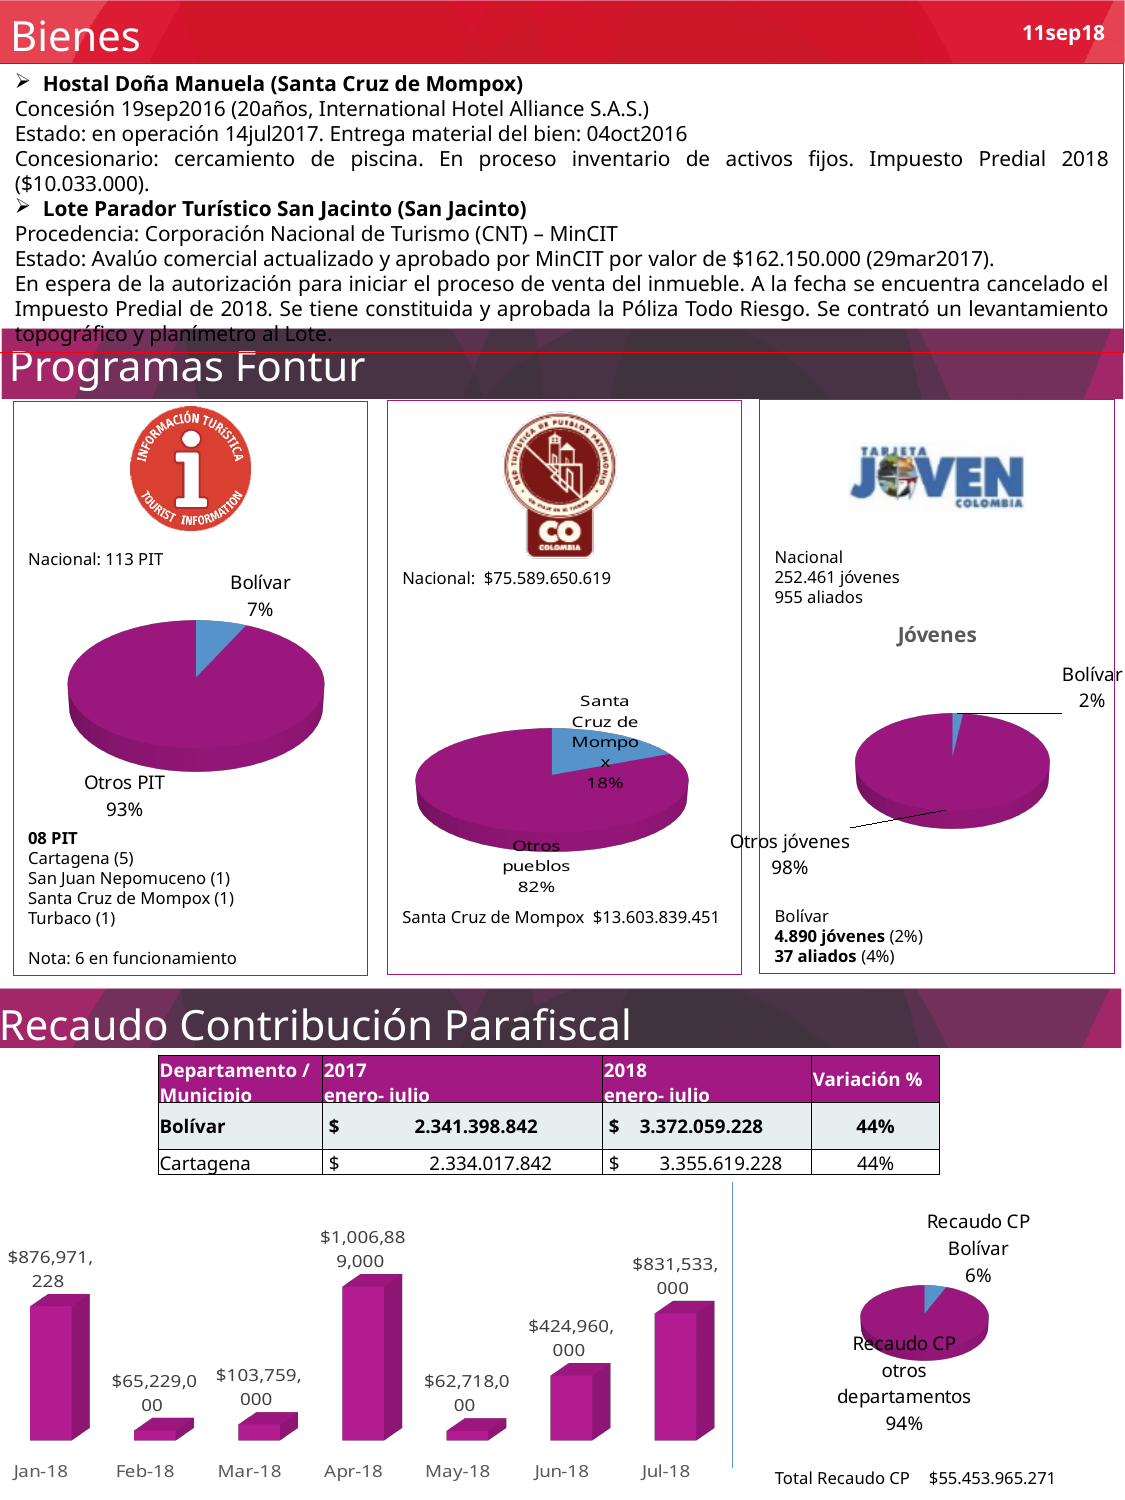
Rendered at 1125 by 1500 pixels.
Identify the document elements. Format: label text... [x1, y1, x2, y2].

text_box Nacional: 113 PIT 08 PIT Cartagena (5) San Juan Nepomuceno (1) Santa Cruz de Mompox (1) Turbaco (1) Nota: 6 en funcionamiento [13, 401, 368, 563]
text_box Hostal Doña Manuela (Santa Cruz de Mompox) Concesión 19sep2016 (20años, International Hotel Alliance S.A.S.) Estado: en operación 14jul2017. Entrega material del bien: 04oct2016 Concesionario: cercamiento de piscina. En proceso inventario de activos fijos. Impuesto Predial 2018 ($10.033.000). Lote Parador Turístico San Jacinto (San Jacinto) Procedencia: Corporación Nacional de Turismo (CNT) – MinCIT Estado: Avalúo comercial actualizado y aprobado por MinCIT por valor de $162.150.000 (29mar2017). En espera de la autorización para iniciar el proceso de venta del inmueble. A la fecha se encuentra cancelado el Impuesto Predial de 2018. Se tiene constituida y aprobada la Póliza Todo Riesgo. Se contrató un levantamiento topográfico y planímetro al Lote. [0, 64, 1124, 295]
chart [0, 1202, 1125, 1489]
text_box Recaudo Contribución Parafiscal [0, 1048, 647, 1057]
table_header 2017 enero- julio [323, 1056, 602, 1102]
table_cell $ 3.355.619.228 [603, 1150, 811, 1174]
picture [0, 960, 1122, 1048]
text_box Bienes [0, 64, 156, 68]
table_cell $ 2.341.398.842 [323, 1103, 602, 1149]
text_box Nacional 252.461 jóvenes 955 aliados Bolívar 4.890 jóvenes (2%) 37 aliados (4%) [759, 399, 1115, 600]
picture [502, 409, 618, 561]
table_cell 44% [812, 1103, 939, 1149]
table_header Departamento / Municipio [159, 1056, 322, 1102]
text_box Nacional: 113 PIT 08 PIT Cartagena (5) San Juan Nepomuceno (1) Santa Cruz de Mompox (1) Turbaco (1) Nota: 6 en funcionamiento [13, 829, 368, 960]
picture [0, 295, 1124, 399]
picture [130, 406, 251, 531]
text_box Total Recaudo CP $55.453.965.271 [759, 1460, 1085, 1496]
table_header Variación % [812, 1056, 939, 1102]
table_cell 44% [812, 1150, 939, 1174]
table_cell Bolívar [159, 1103, 322, 1149]
picture [847, 442, 1027, 512]
table_cell $ 2.334.017.842 [323, 1150, 602, 1174]
picture [0, 0, 1125, 64]
table_cell Cartagena [159, 1150, 322, 1174]
chart [0, 563, 1125, 903]
table_cell $ 3.372.059.228 [603, 1103, 811, 1149]
text_box Nacional 252.461 jóvenes 955 aliados Bolívar 4.890 jóvenes (2%) 37 aliados (4%) [759, 887, 1115, 960]
text_box Nacional: $75.589.650.619 Santa Cruz de Mompox $13.603.839.451 [387, 400, 742, 633]
text_box Nacional: $75.589.650.619 Santa Cruz de Mompox $13.603.839.451 [387, 903, 742, 960]
table_header 2018 enero- julio [603, 1056, 811, 1102]
